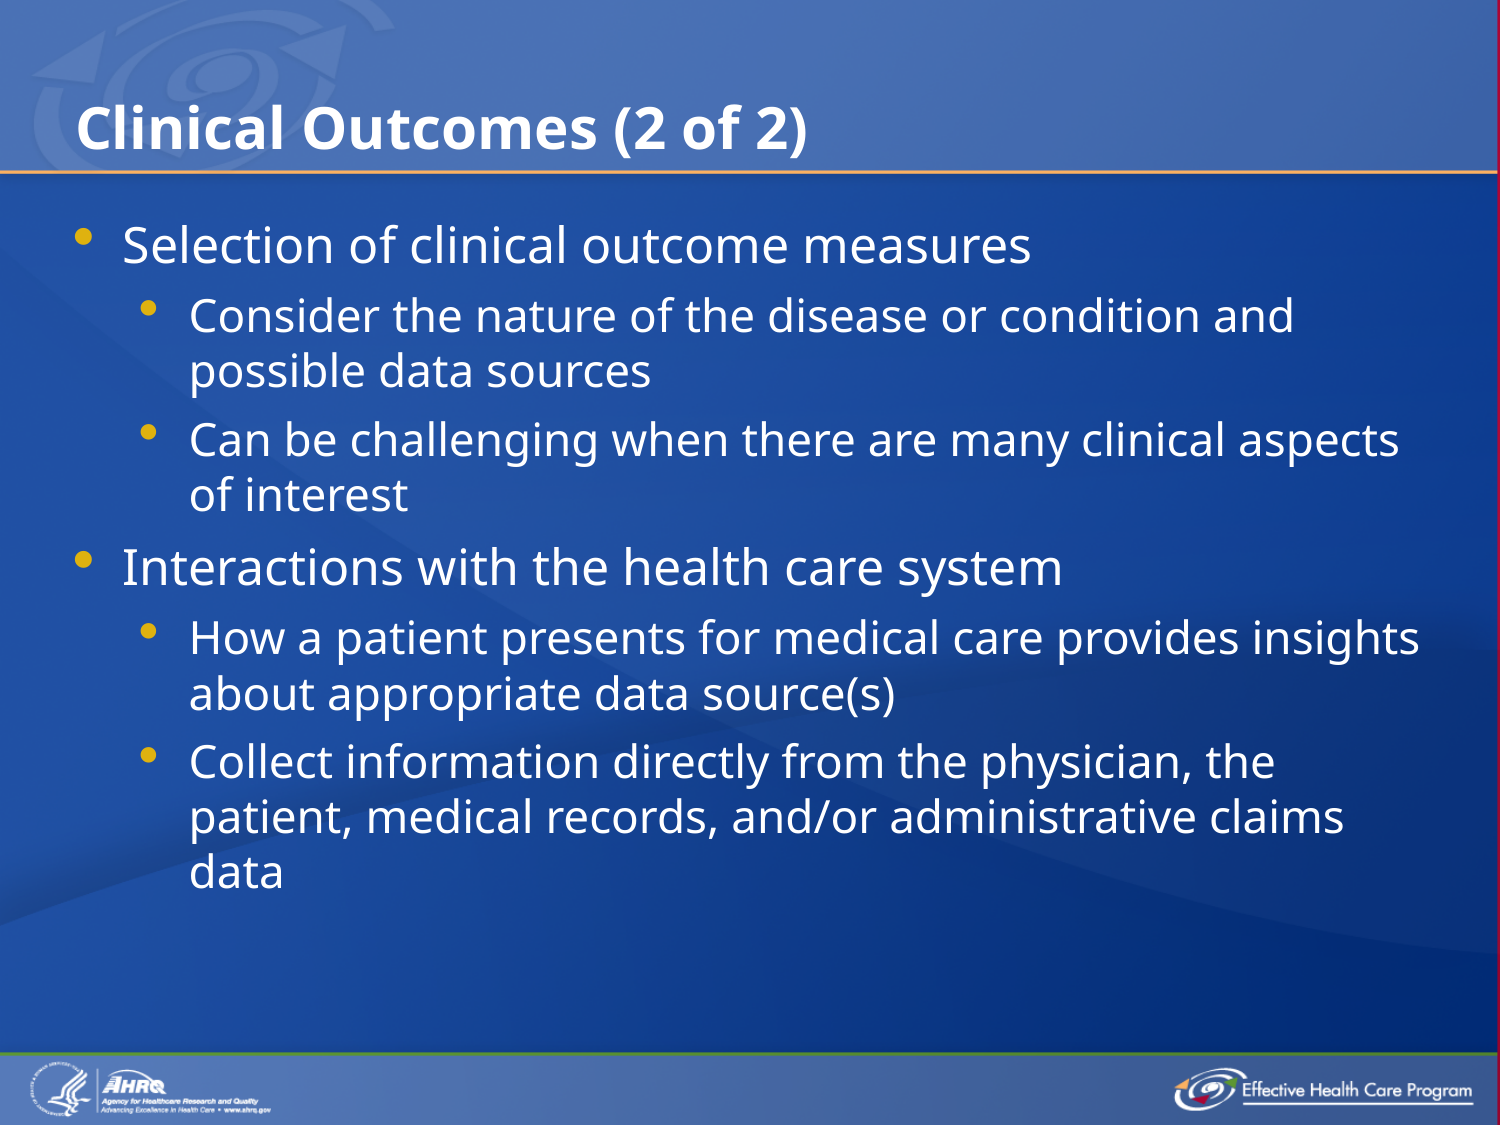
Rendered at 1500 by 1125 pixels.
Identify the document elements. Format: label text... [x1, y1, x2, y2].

picture [0, 0, 1500, 1125]
list Selection of clinical outcome measures Consider the nature of the disease or condition and possible data sources Can be challenging when there are many clinical aspects of interest Interactions with the health care system How a patient presents for medical care provides insights about appropriate data source(s) Collect information directly from the physician, the patient, medical records, and/or administrative claims data [75, 213, 1425, 1005]
title Clinical Outcomes (2 of 2) [75, 21, 1425, 163]
